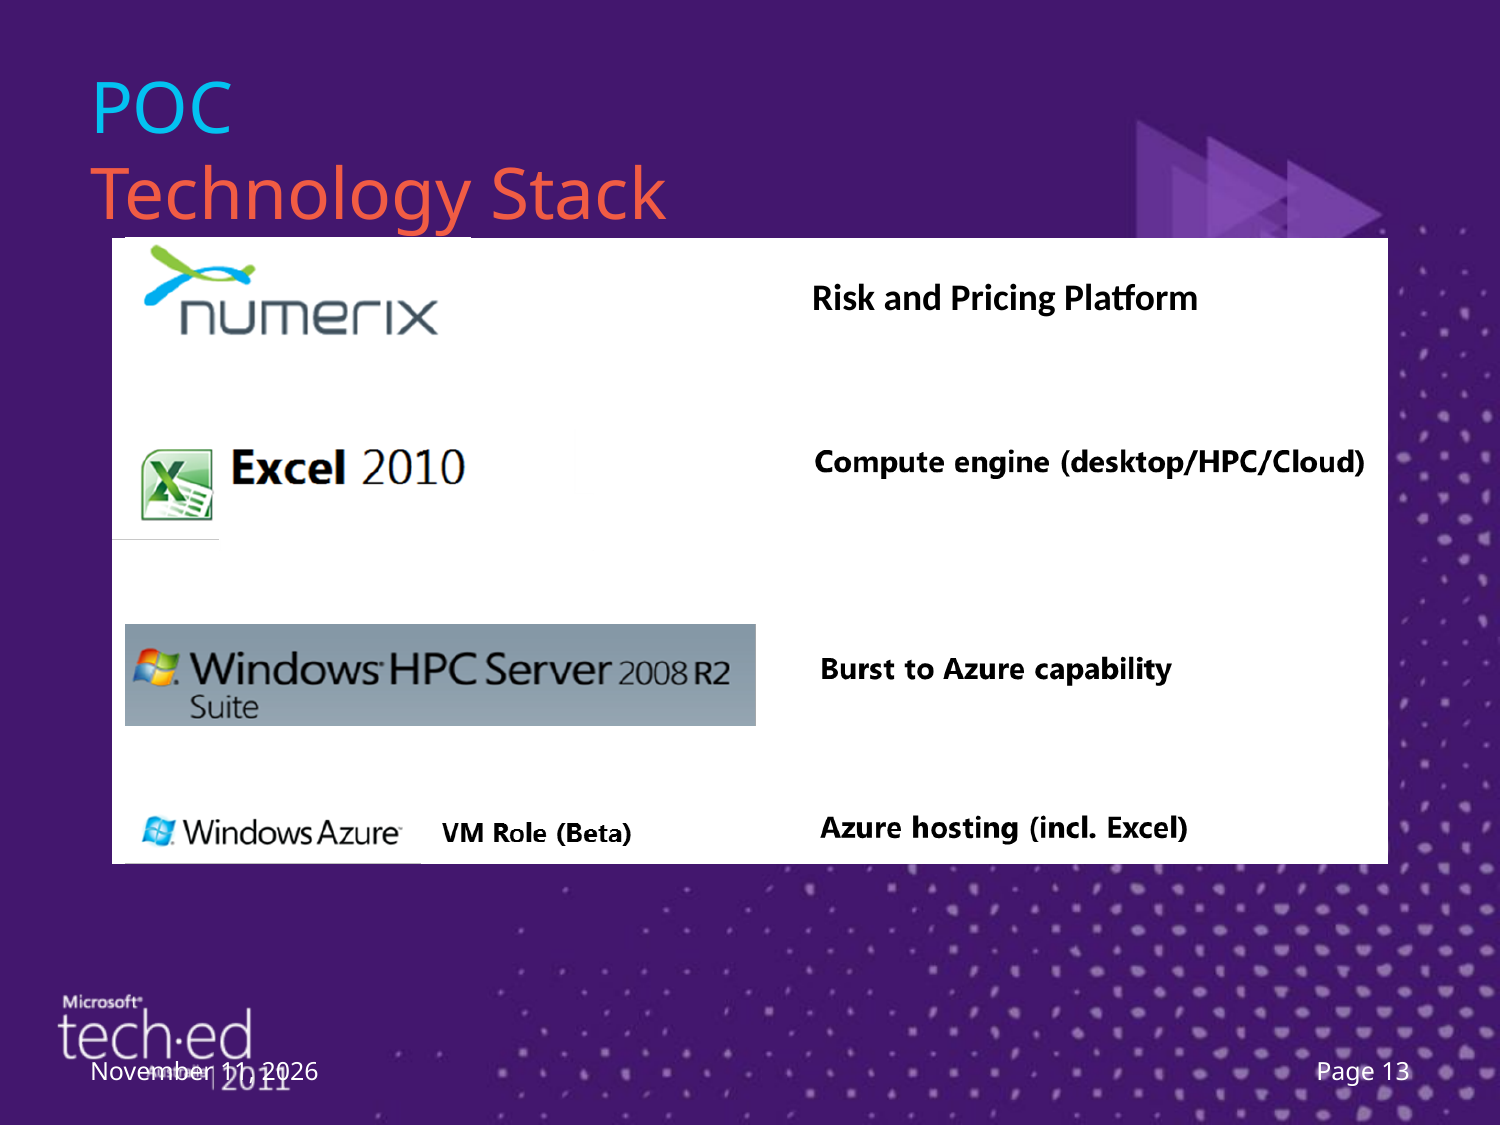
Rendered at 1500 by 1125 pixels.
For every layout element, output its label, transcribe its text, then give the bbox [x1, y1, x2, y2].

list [111, 237, 1389, 865]
slide_number Page 13 [1074, 1042, 1425, 1103]
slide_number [75, 1042, 425, 1103]
picture [0, 0, 1500, 1125]
title POC Technology Stack [75, 54, 1425, 243]
